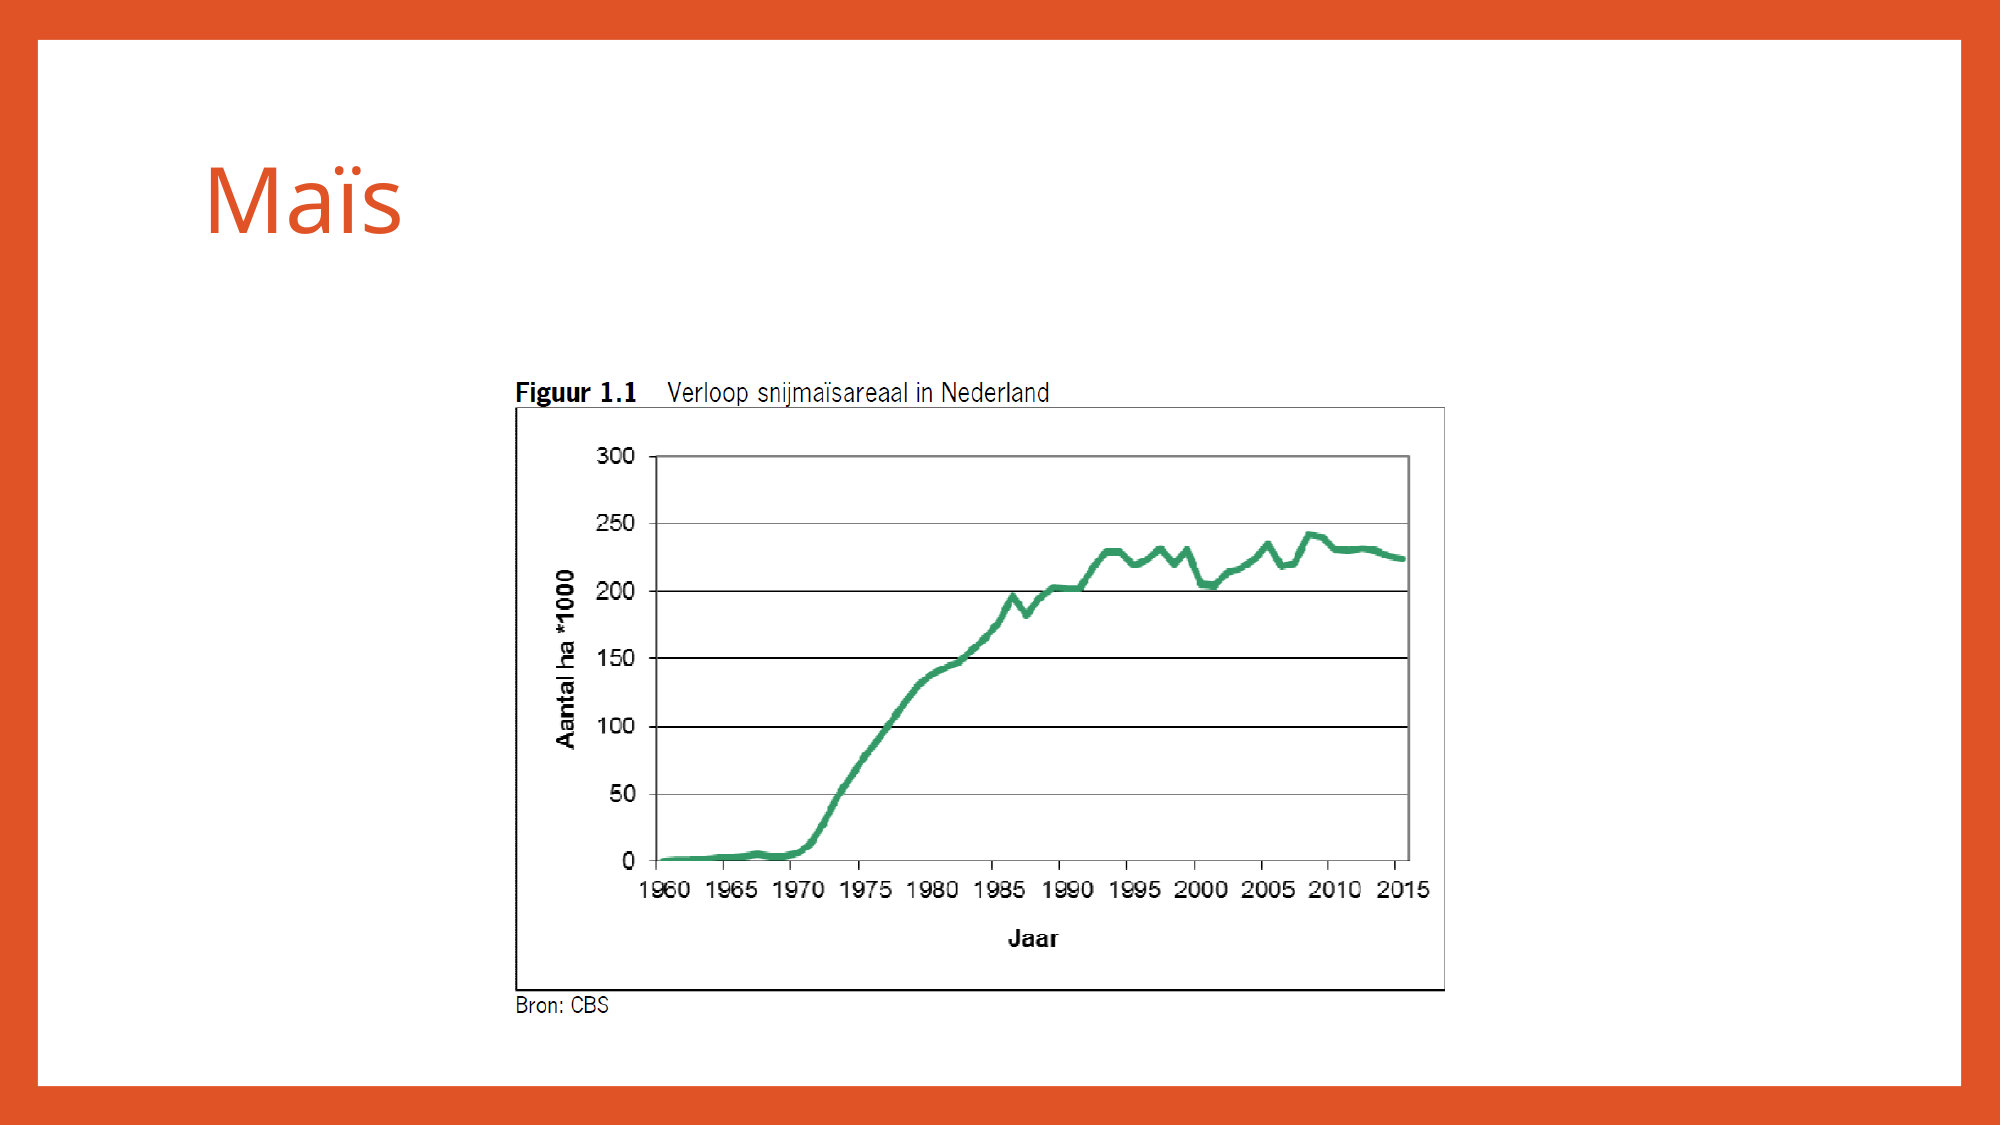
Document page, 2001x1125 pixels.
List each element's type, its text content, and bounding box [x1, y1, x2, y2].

title Maïs [187, 92, 1808, 316]
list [507, 357, 1488, 1022]
